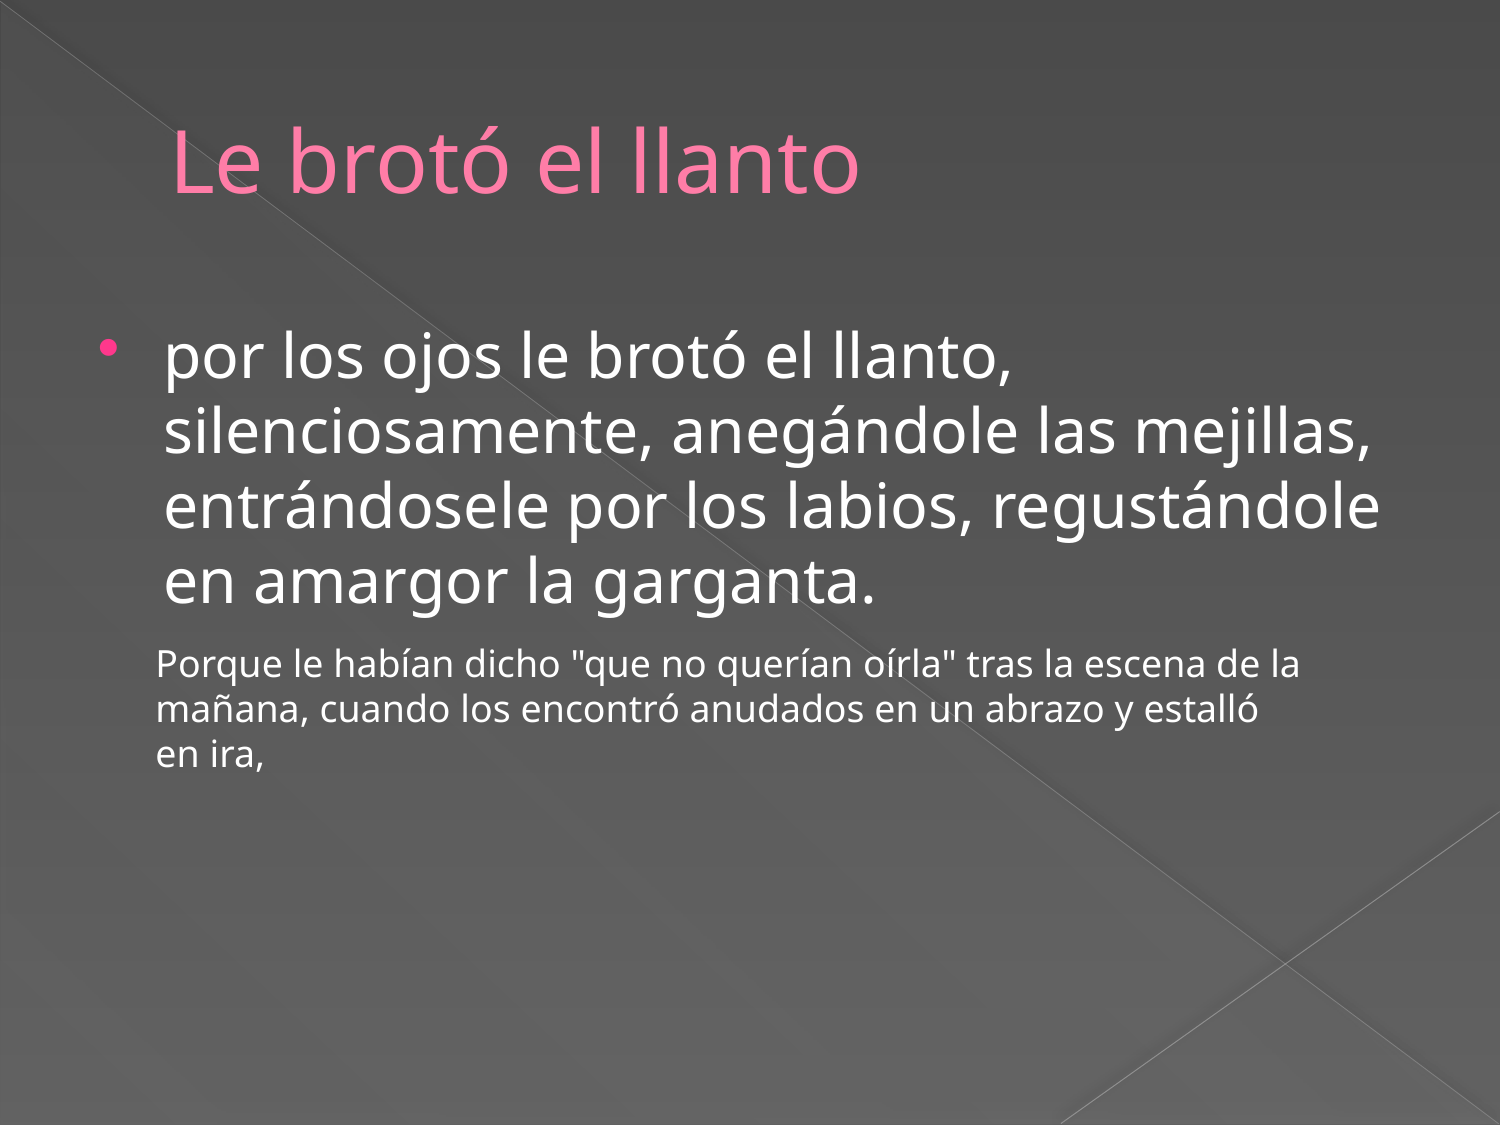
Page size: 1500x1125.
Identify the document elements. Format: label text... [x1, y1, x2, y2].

title Le brotó el llanto [75, 43, 1425, 274]
list por los ojos le brotó el llanto, silenciosamente, anegándole las mejillas, entrándosele por los labios, regustándole en amargor la garganta. [75, 308, 1425, 1059]
text_box Porque le habían dicho "que no querían oírla" tras la escena de la mañana, cuando los encontró anudados en un abrazo y estalló en ira, [140, 632, 1325, 783]
